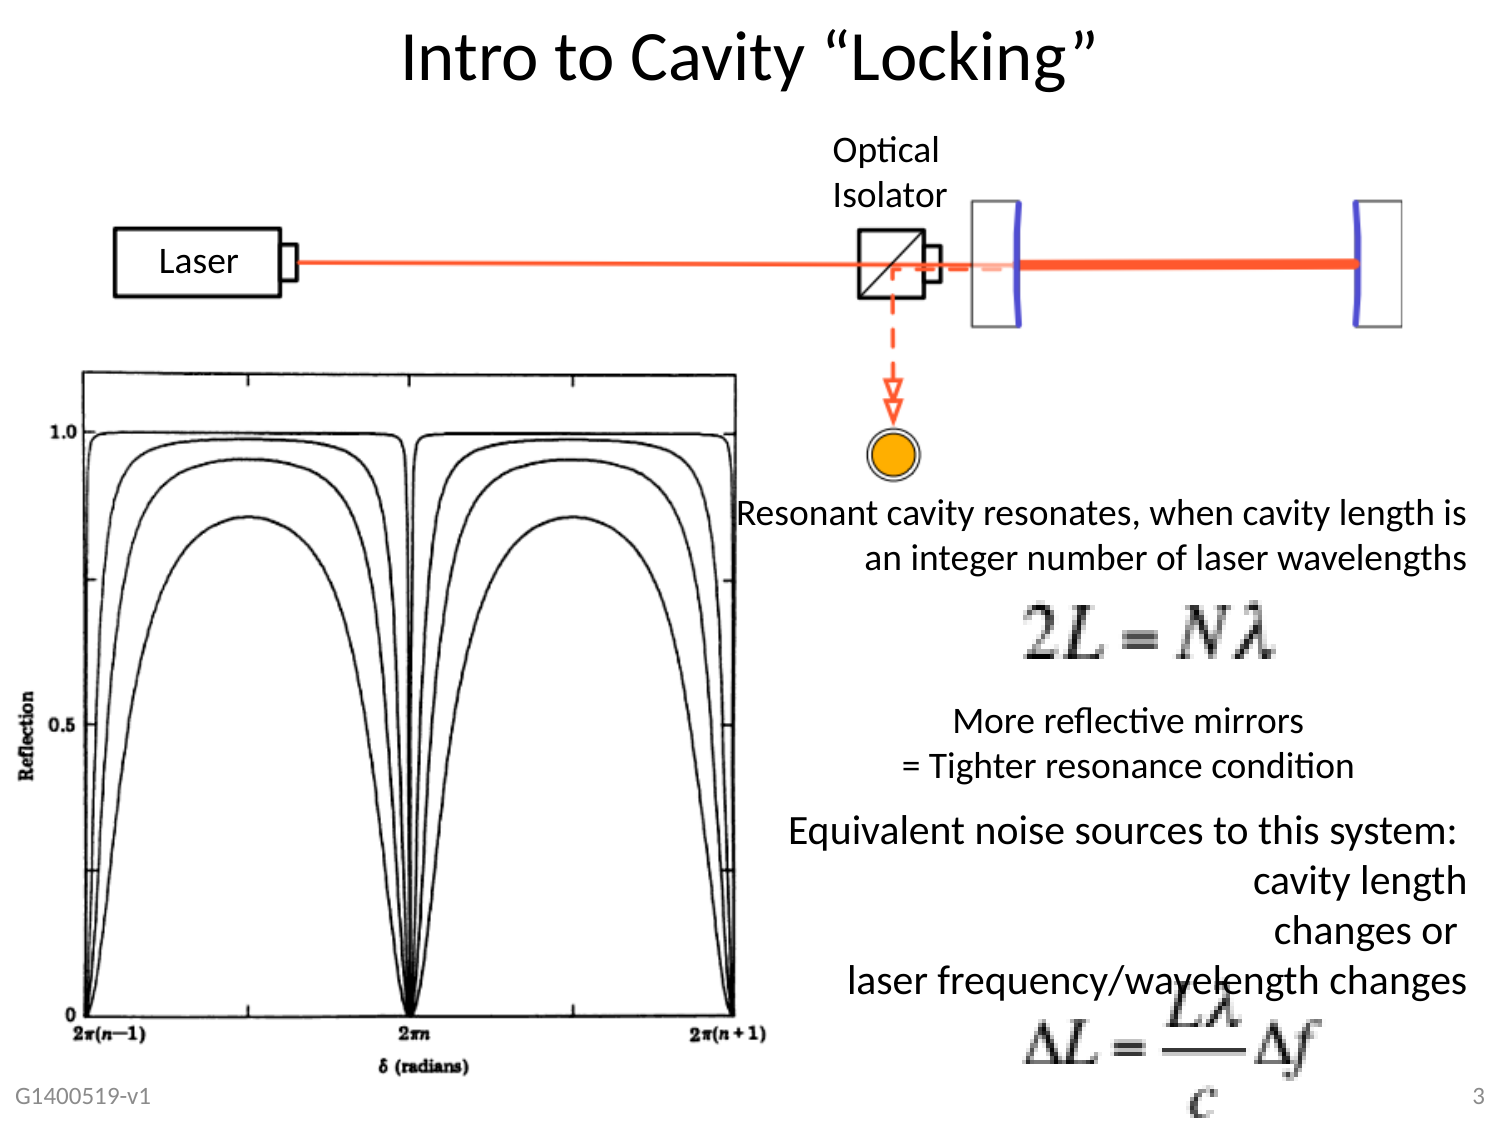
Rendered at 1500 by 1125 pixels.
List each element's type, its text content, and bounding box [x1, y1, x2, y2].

title Intro to Cavity “Locking” [75, 1, 1425, 102]
slide_number G1400519-v1 [0, 1093, 350, 1125]
picture [0, 192, 1403, 1085]
text_box Resonant cavity resonates, when cavity length is an integer number of laser wavelengths [786, 480, 1483, 586]
text_box Equivalent noise sources to this system: cavity length changes or laser frequency/wavelength changes [786, 795, 1483, 1010]
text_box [1014, 961, 1327, 1123]
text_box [1014, 586, 1286, 670]
text_box More reflective mirrors = Tighter resonance condition [862, 688, 1403, 794]
slide_number 3 [1331, 1065, 1500, 1125]
text_box Optical Isolator [817, 118, 964, 191]
